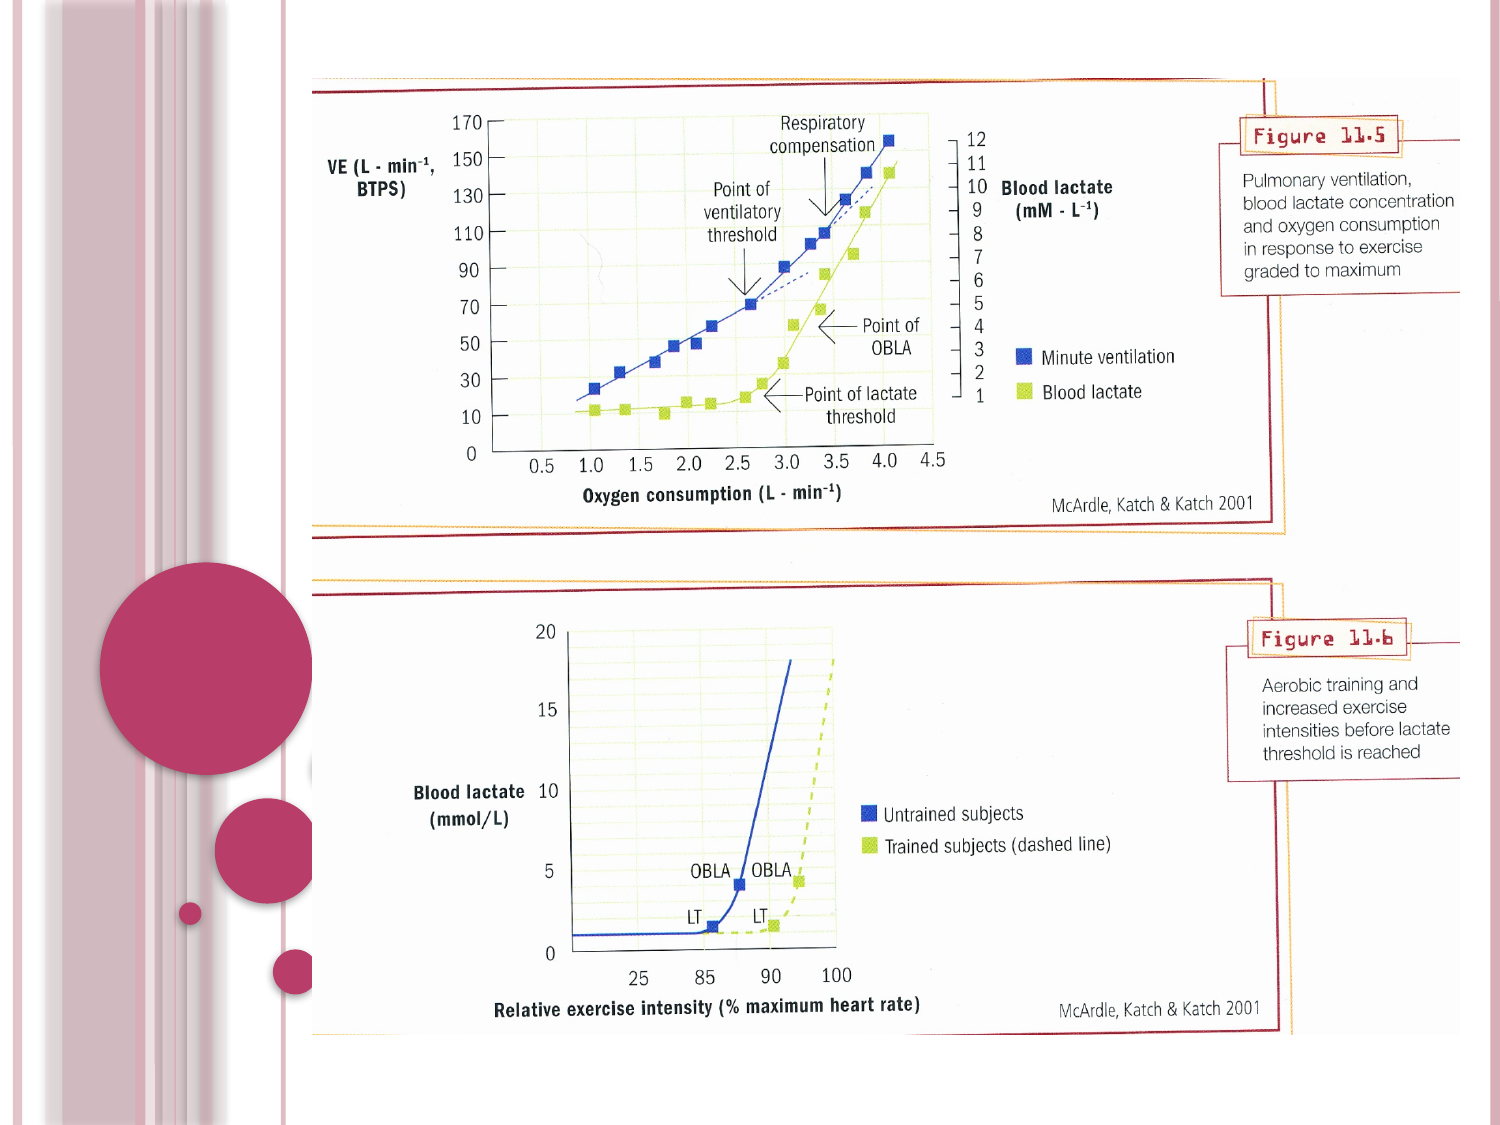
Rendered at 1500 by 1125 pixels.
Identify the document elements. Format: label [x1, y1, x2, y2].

picture [312, 77, 1461, 1036]
